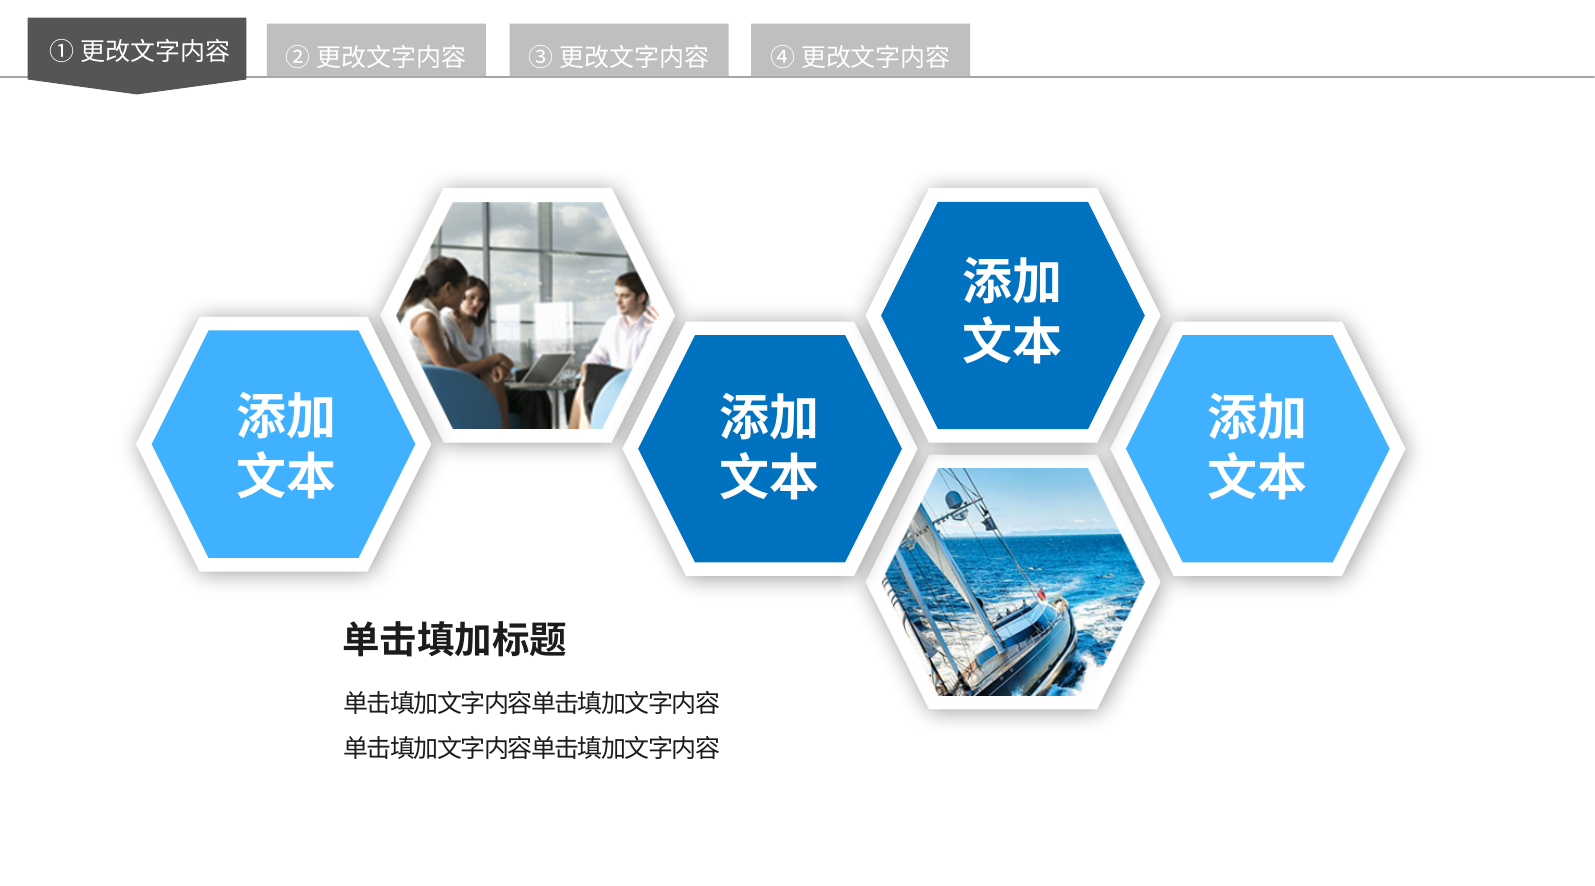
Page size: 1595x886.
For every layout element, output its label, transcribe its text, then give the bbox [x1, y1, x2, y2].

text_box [135, 316, 432, 572]
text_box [622, 321, 918, 577]
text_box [379, 187, 676, 443]
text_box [865, 187, 1161, 443]
text_box 单击填加标题 [327, 608, 794, 650]
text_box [0, 17, 310, 95]
text_box 单击填加文字内容单击填加文字内容 单击填加文字内容单击填加文字内容 [343, 672, 810, 808]
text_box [313, 23, 1595, 77]
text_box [1109, 321, 1406, 577]
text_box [865, 454, 1161, 710]
